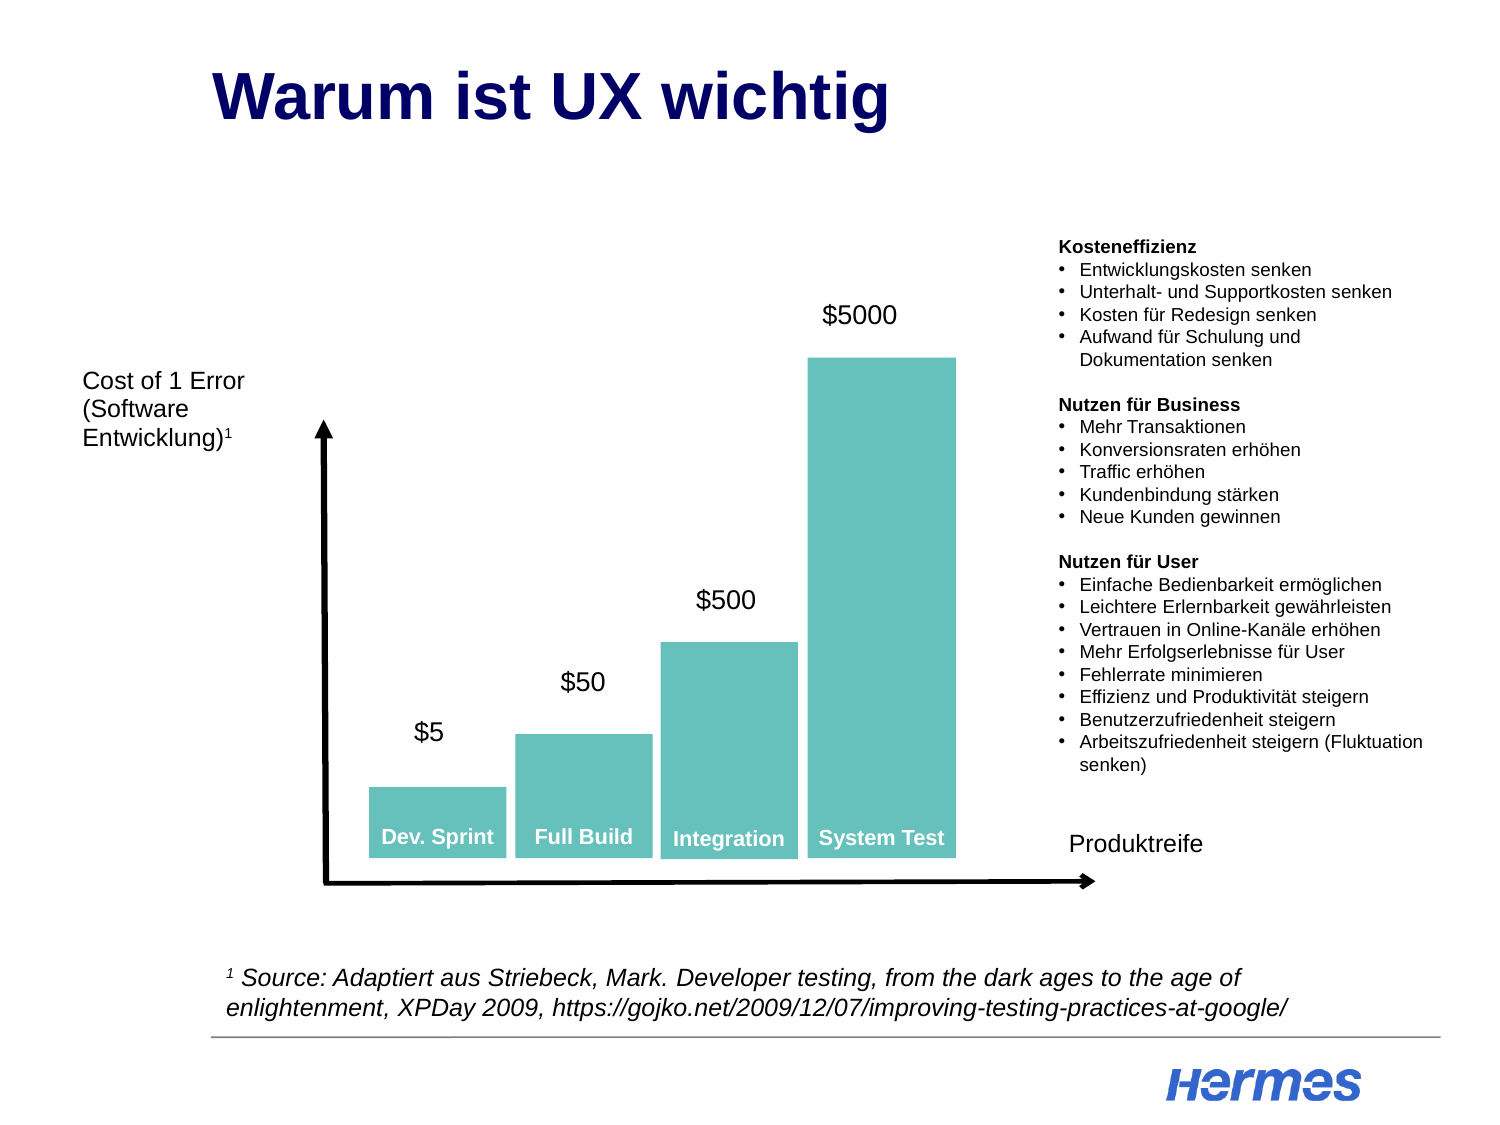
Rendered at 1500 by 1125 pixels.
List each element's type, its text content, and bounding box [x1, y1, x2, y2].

text_box Integration [660, 642, 798, 860]
text_box Cost of 1 Error (Software Entwicklung)1 [73, 357, 263, 461]
title Warum ist UX wichtig [212, 52, 1437, 216]
text_box Dev. Sprint [369, 787, 507, 859]
text_box $500 [681, 575, 777, 623]
text_box $5 [399, 707, 470, 755]
text_box 1 Source: Adaptiert aus Striebeck, Mark. Developer testing, from the dark ages to the age of enlightenment, XPDay 2009, https://gojko.net/2009/12/07/improving-testing-practices-at-google/ [211, 954, 1422, 1029]
text_box System Test [807, 357, 956, 859]
list [210, 227, 1437, 1013]
text_box Full Build [515, 734, 653, 859]
picture [1166, 1069, 1361, 1101]
text_box $50 [545, 656, 642, 704]
text_box Kosteneffizienz Entwicklungskosten senken Unterhalt- und Supportkosten senken Kosten für Redesign senken Aufwand für Schulung und Dokumentation senken Nutzen für Business Mehr Transaktionen Konversionsraten erhöhen Traffic erhöhen Kundenbindung stärken Neue Kunden gewinnen Nutzen für User Einfache Bedienbarkeit ermöglichen Leichtere Erlernbarkeit gewährleisten Vertrauen in Online-Kanäle erhöhen Mehr Erfolgserlebnisse für User Fehlerrate minimieren Effizienz und Produktivität steigern Benutzerzufriedenheit steigern Arbeitszufriedenheit steigern (Fluktuation senken) [1043, 227, 1446, 783]
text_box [323, 419, 327, 880]
text_box $5000 [807, 290, 920, 338]
text_box Produktreife [1011, 821, 1213, 868]
